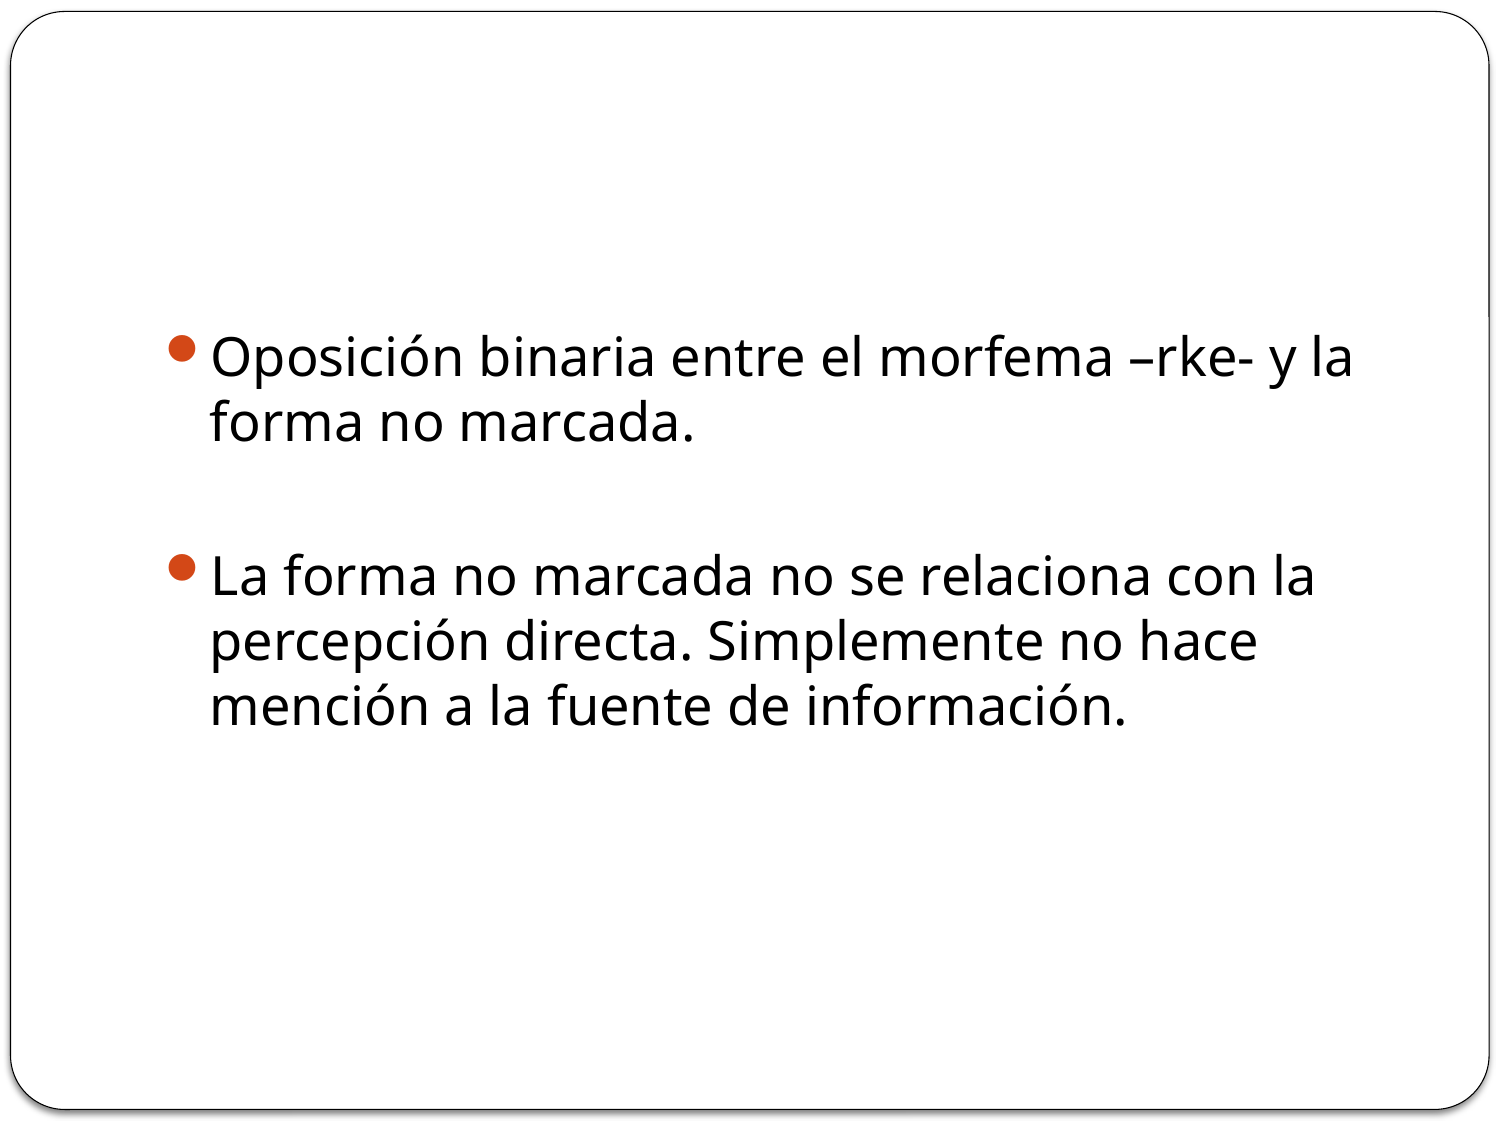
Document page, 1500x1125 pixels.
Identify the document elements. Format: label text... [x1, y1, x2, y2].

list Oposición binaria entre el morfema –rke- y la forma no marcada. La forma no marcada no se relaciona con la percepción directa. Simplemente no hace mención a la fuente de información. [150, 237, 1425, 988]
